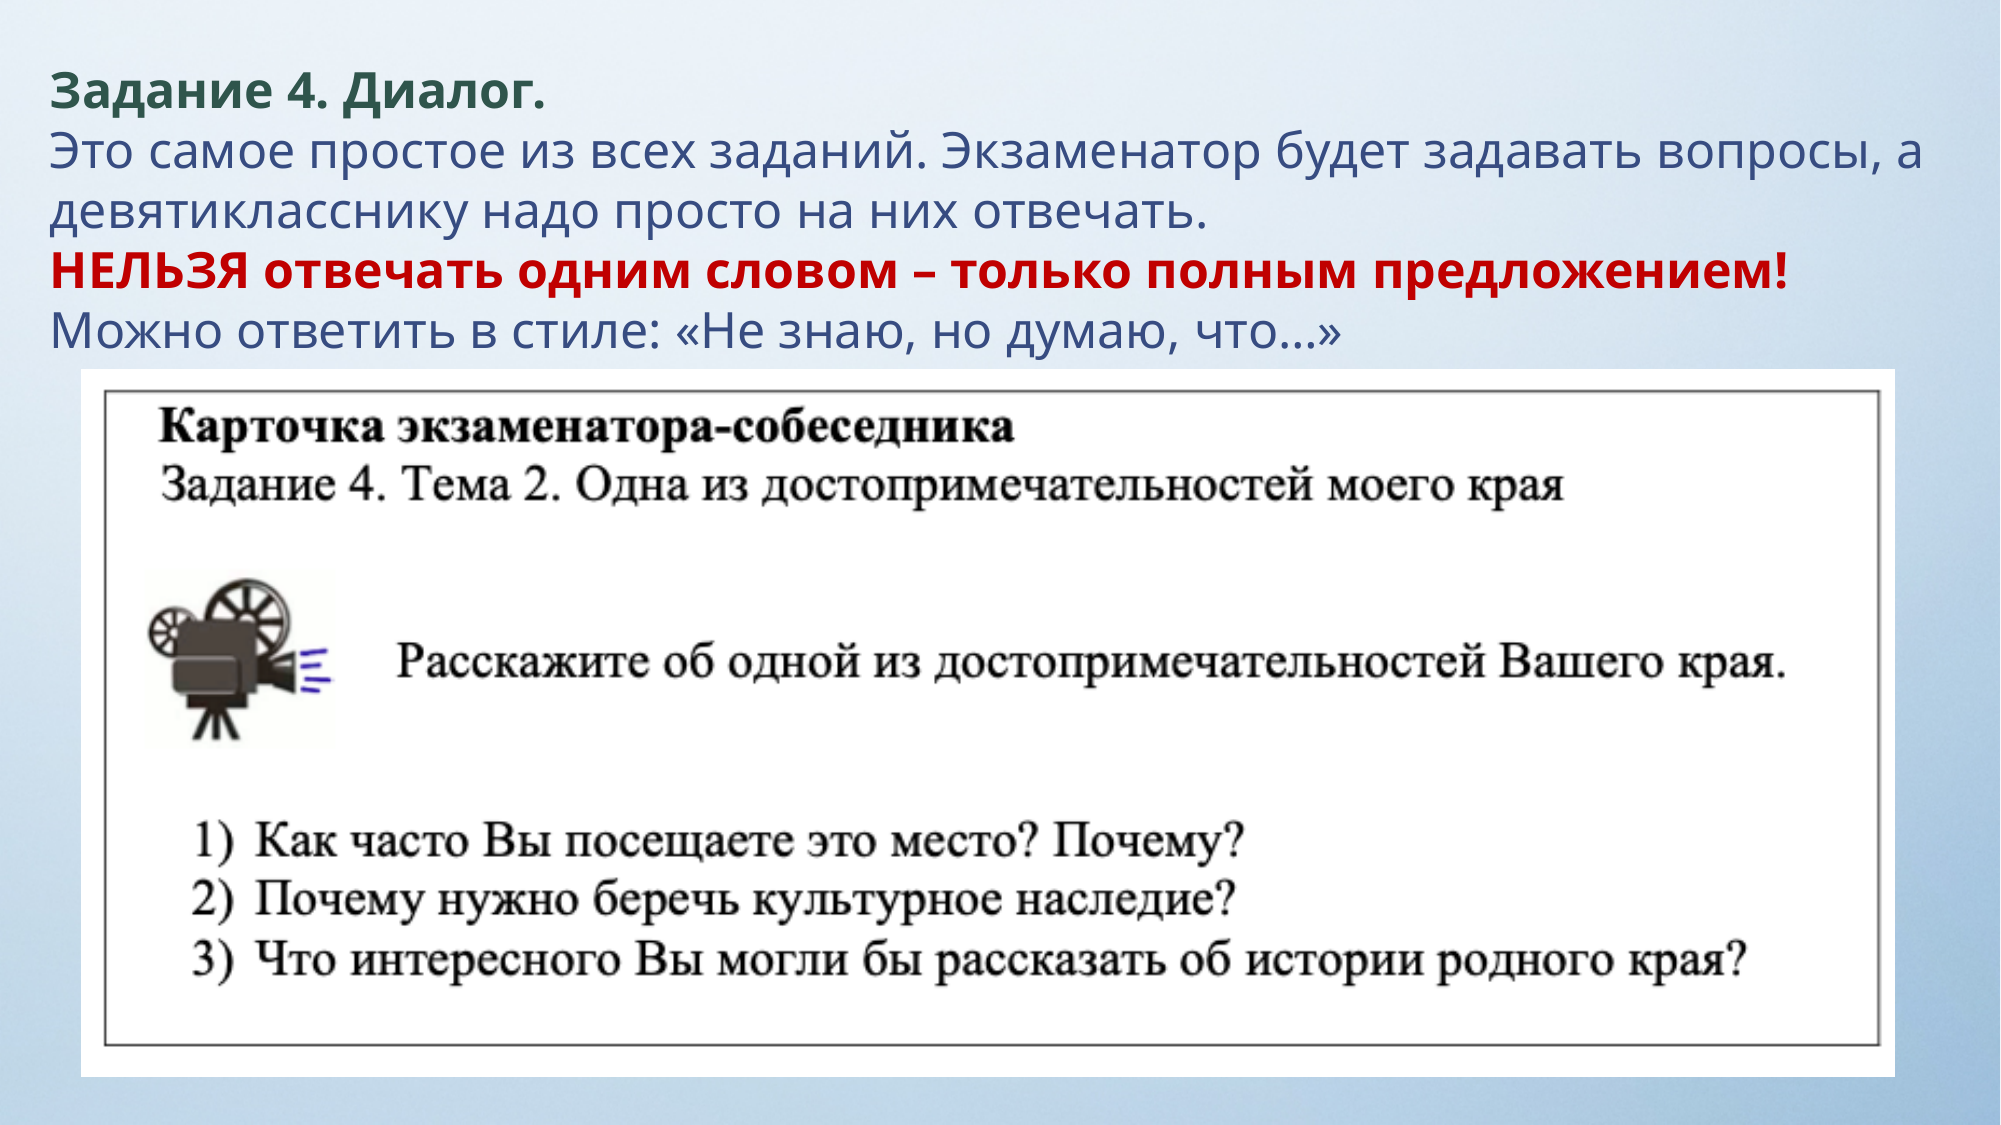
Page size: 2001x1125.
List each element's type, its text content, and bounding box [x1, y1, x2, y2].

text_box Задание 4. Диалог. Это самое простое из всех заданий. Экзаменатор будет задавать вопросы, а девятикласснику надо просто на них отвечать. НЕЛЬЗЯ отвечать одним словом – только полным предложением! Можно ответить в стиле: «Не знаю, но думаю, что…» [35, 51, 1941, 367]
picture [0, 0, 2001, 1125]
